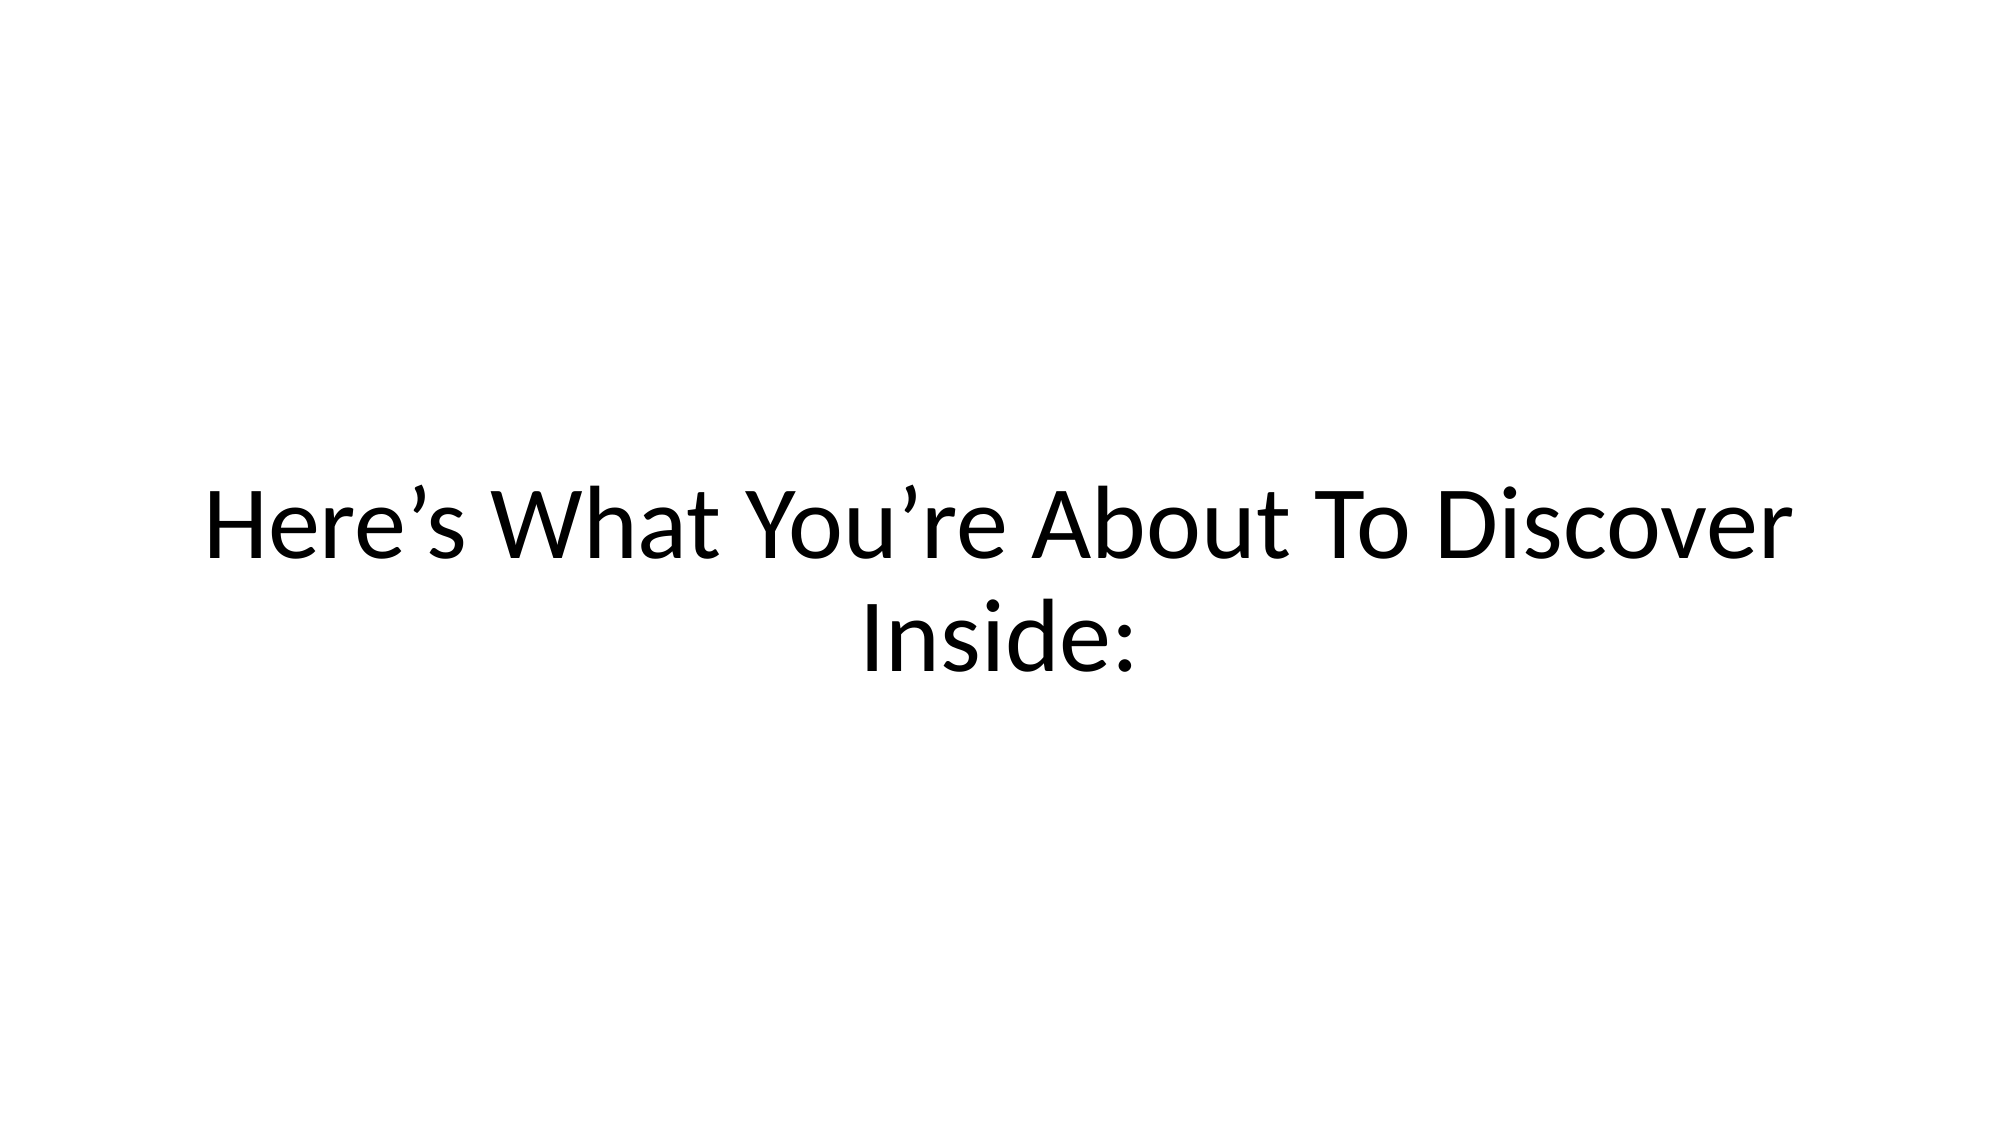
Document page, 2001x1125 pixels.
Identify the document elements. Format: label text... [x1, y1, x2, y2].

list Here’s What You’re About To Discover Inside: [137, 461, 1863, 1014]
